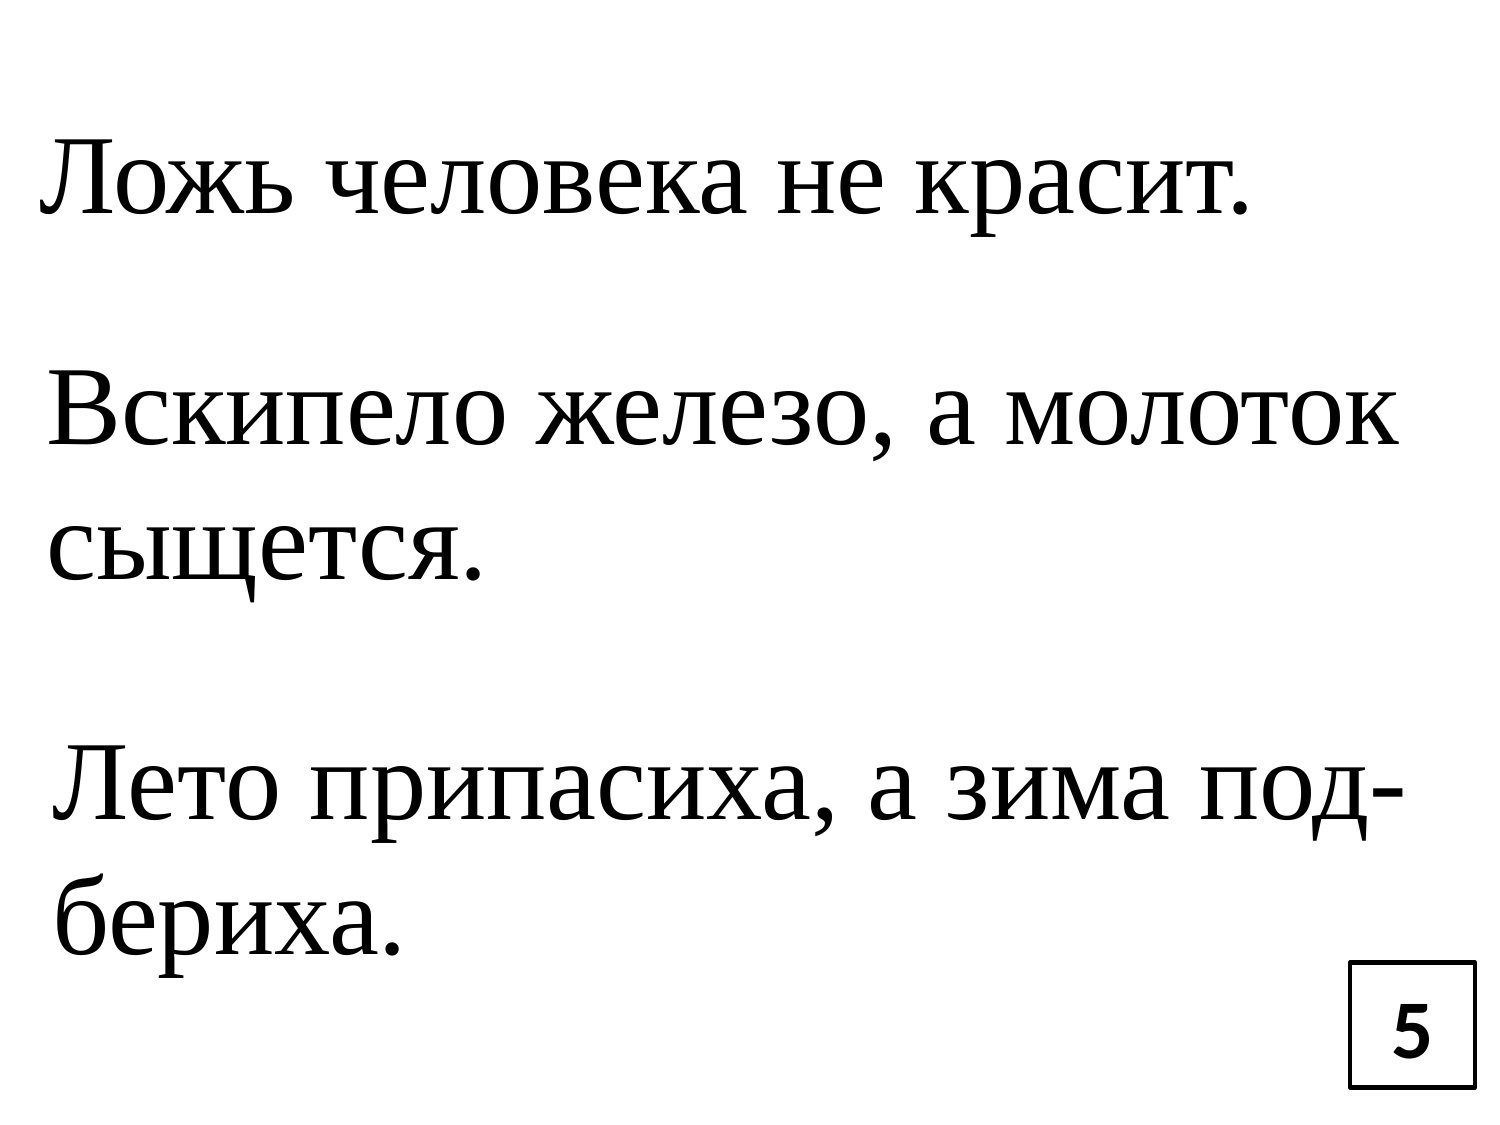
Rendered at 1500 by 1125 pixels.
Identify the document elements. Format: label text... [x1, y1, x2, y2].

text_box 5 [1348, 960, 1477, 1090]
subtitle Лето припасиха, а зима под-бериха. [37, 699, 1463, 1050]
title Ложь человека не красит. [24, 37, 1463, 300]
text_box Вскипело железо, а молоток сыщется. [31, 324, 1445, 610]
